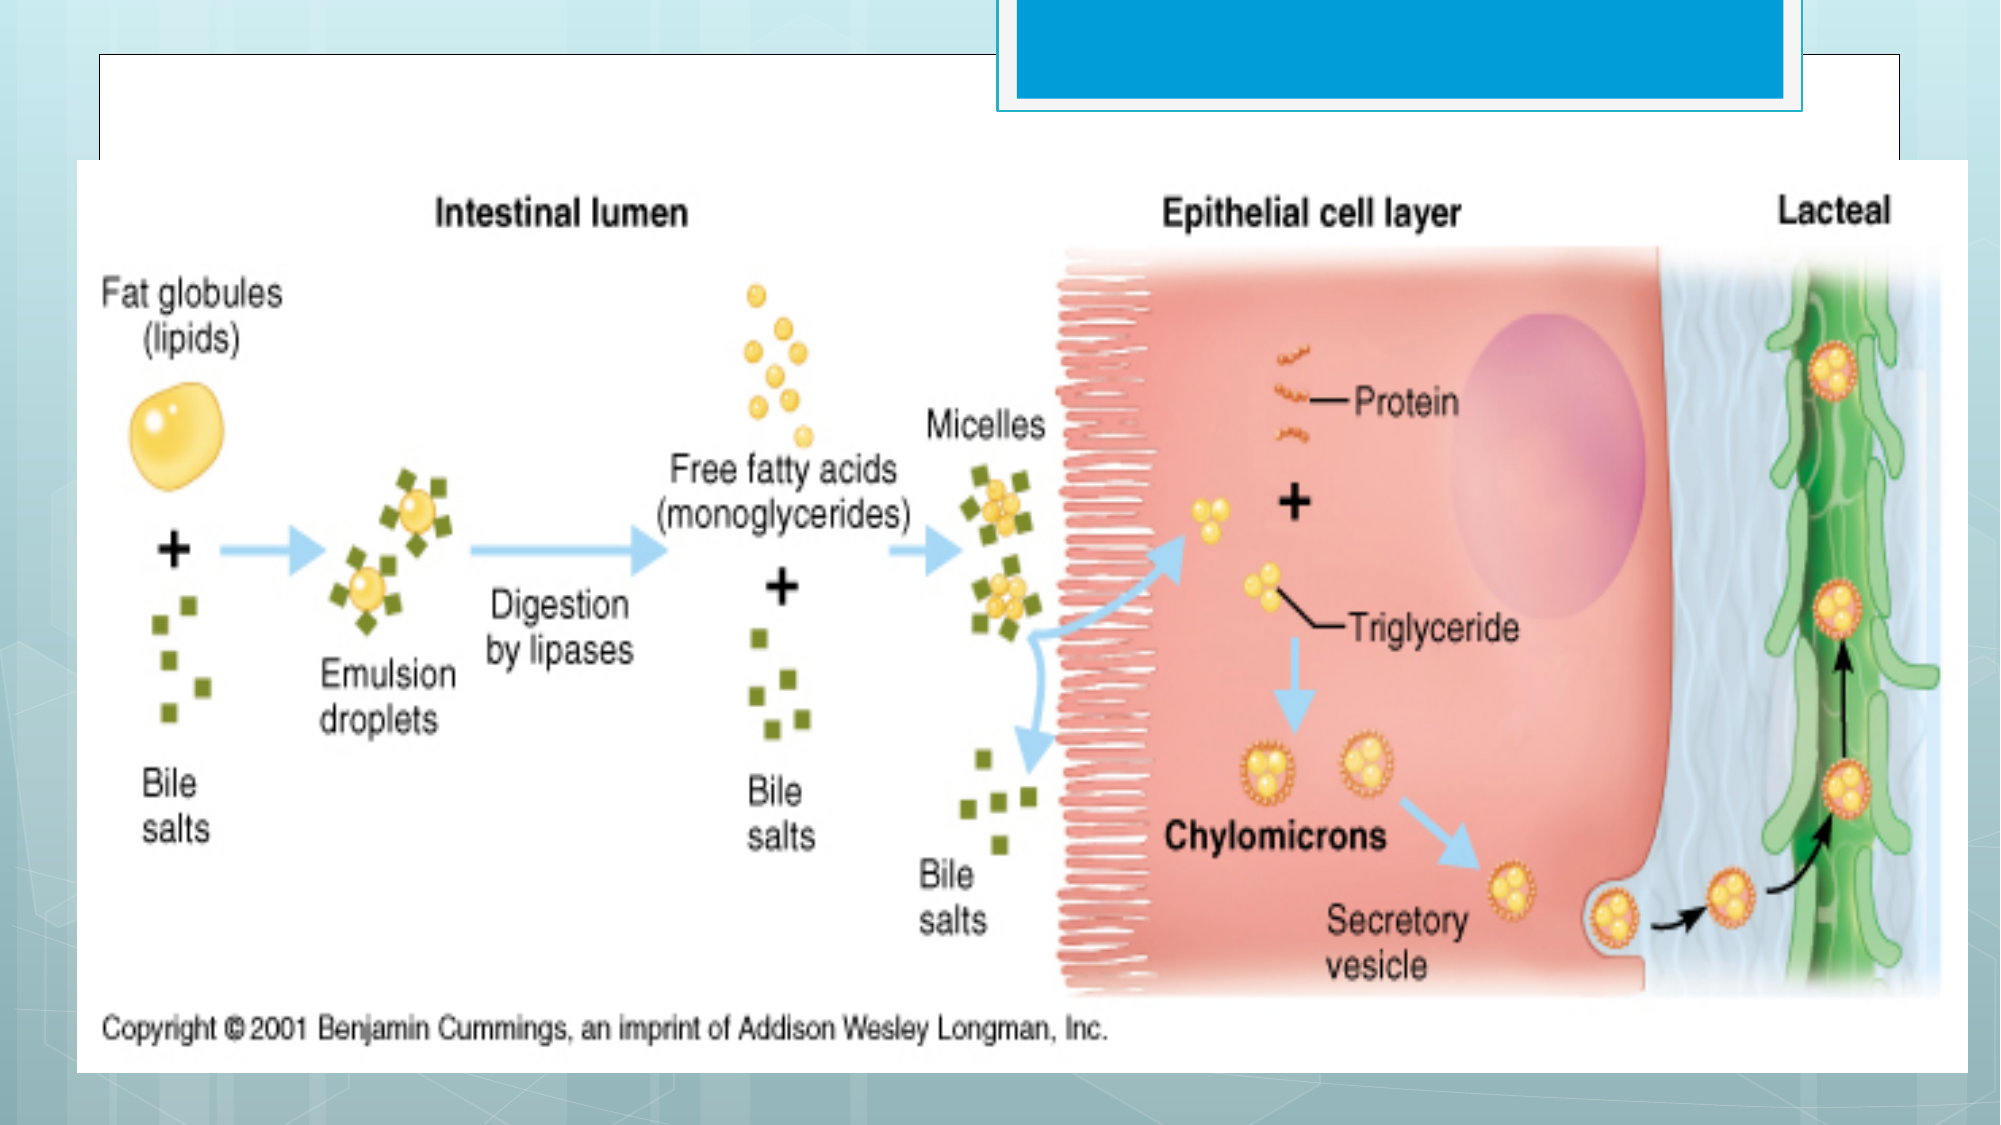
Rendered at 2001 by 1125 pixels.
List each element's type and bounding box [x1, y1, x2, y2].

picture [76, 160, 1969, 1074]
